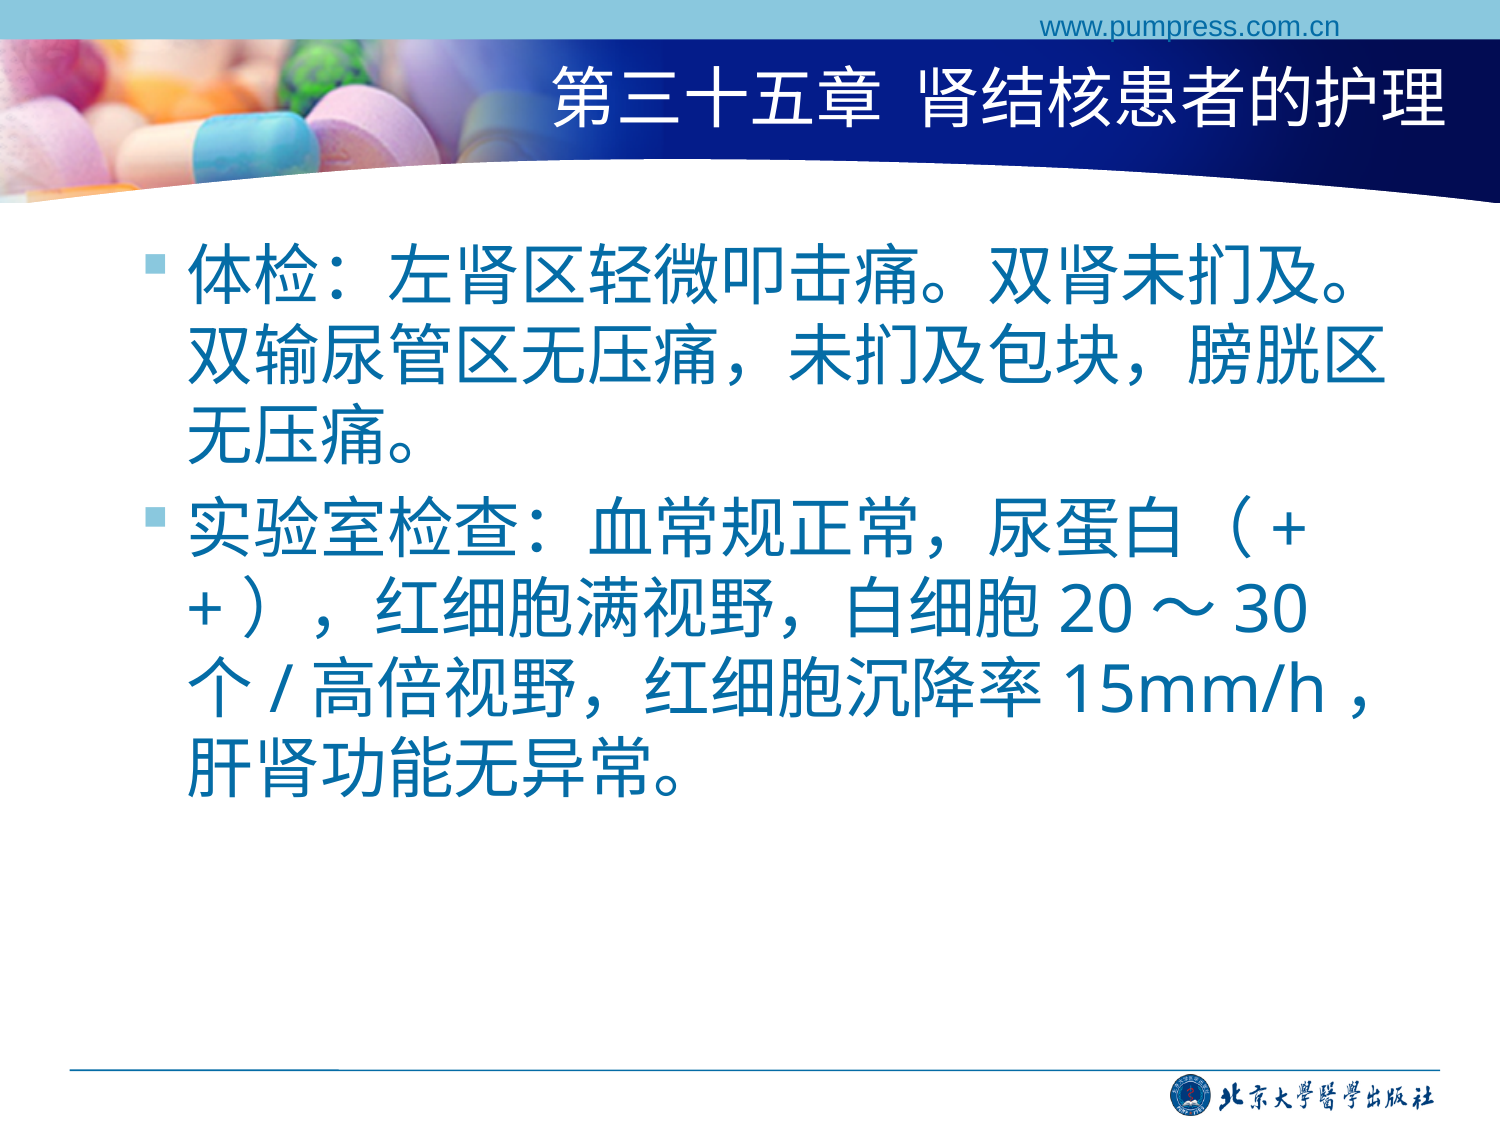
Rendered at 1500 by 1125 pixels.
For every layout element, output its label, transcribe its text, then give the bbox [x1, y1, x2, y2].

list 体检：左肾区轻微叩击痛。双肾未扪及。双输尿管区无压痛，未扪及包块，膀胱区无压痛。 实验室检查：血常规正常，尿蛋白（++），红细胞满视野，白细胞20～30个/高倍视野，红细胞沉降率15mm/h，肝肾功能无异常。 [49, 224, 1463, 1026]
picture [0, 40, 1500, 203]
picture [1170, 1074, 1436, 1118]
slide_number www.pumpress.com.cn [1025, 0, 1463, 38]
title 第三十五章 肾结核患者的护理 [137, 49, 1463, 143]
